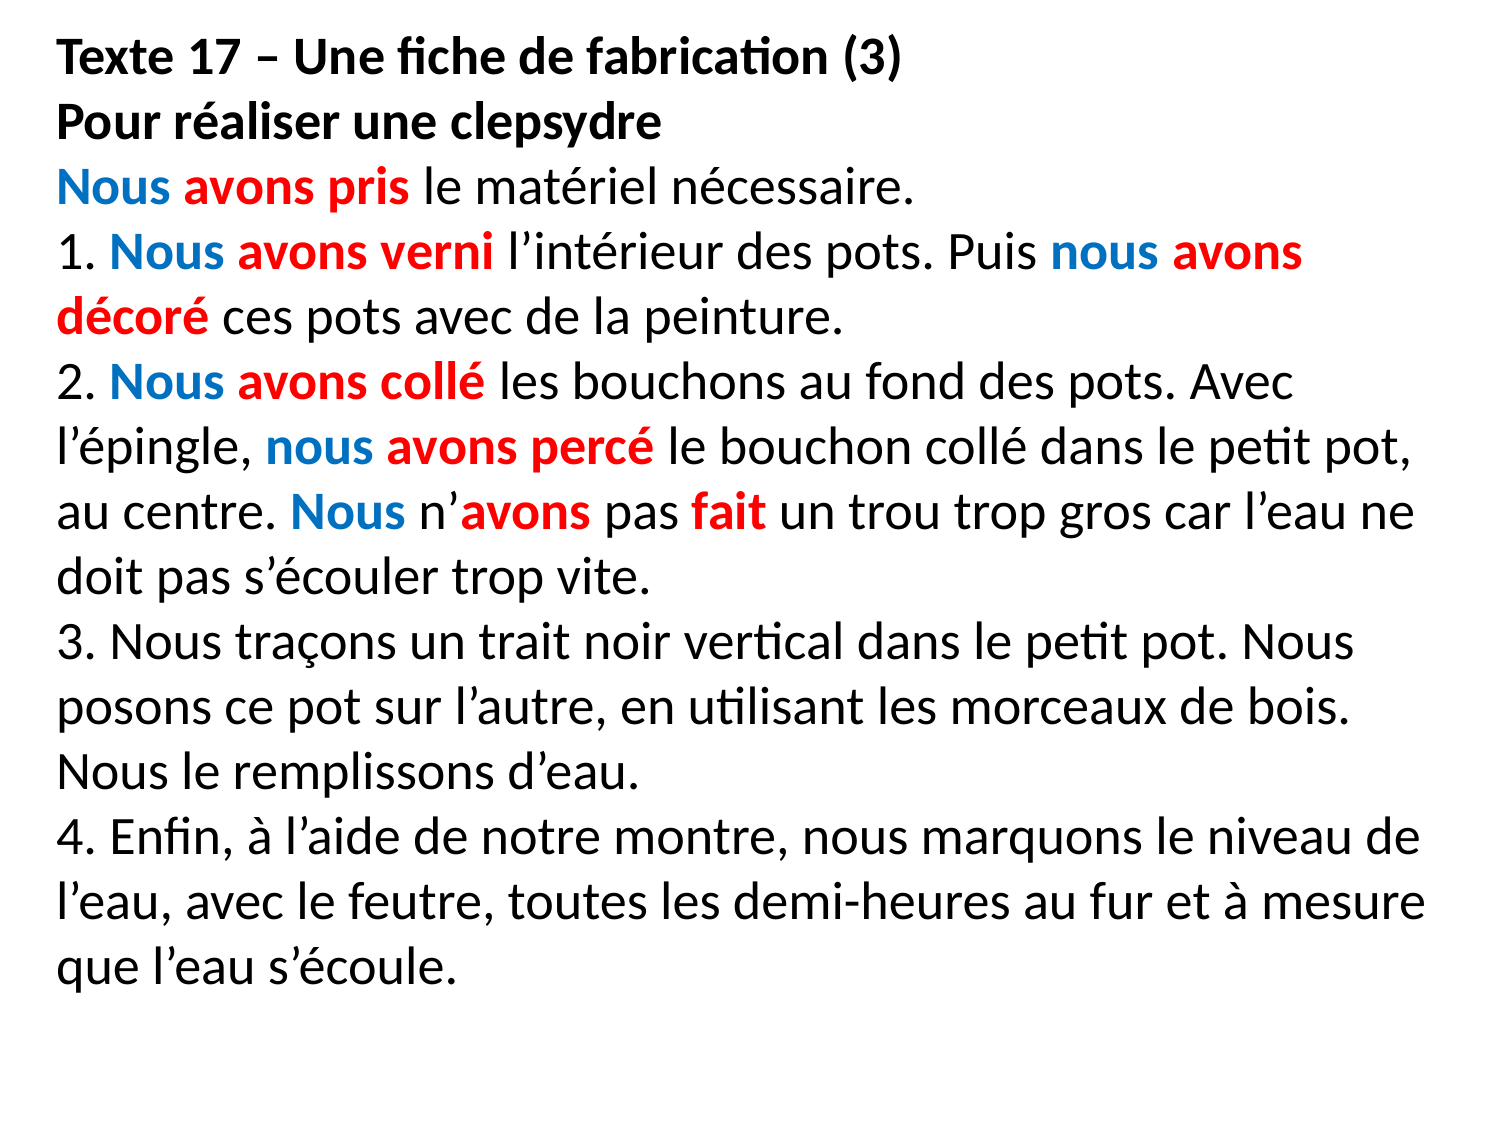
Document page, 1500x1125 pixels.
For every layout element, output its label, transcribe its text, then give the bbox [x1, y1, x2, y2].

text_box Texte 17 – Une fiche de fabrication (3) Pour réaliser une clepsydre Nous avons pris le matériel nécessaire. 1. Nous avons verni l’intérieur des pots. Puis nous avons décoré ces pots avec de la peinture. 2. Nous avons collé les bouchons au fond des pots. Avec l’épingle, nous avons percé le bouchon collé dans le petit pot, au centre. Nous n’avons pas fait un trou trop gros car l’eau ne doit pas s’écouler trop vite. 3. Nous traçons un trait noir vertical dans le petit pot. Nous posons ce pot sur l’autre, en utilisant les morceaux de bois. Nous le remplissons d’eau. 4. Enfin, à l’aide de notre montre, nous marquons le niveau de l’eau, avec le feutre, toutes les demi-heures au fur et à mesure que l’eau s’écoule. [41, 13, 1471, 1003]
